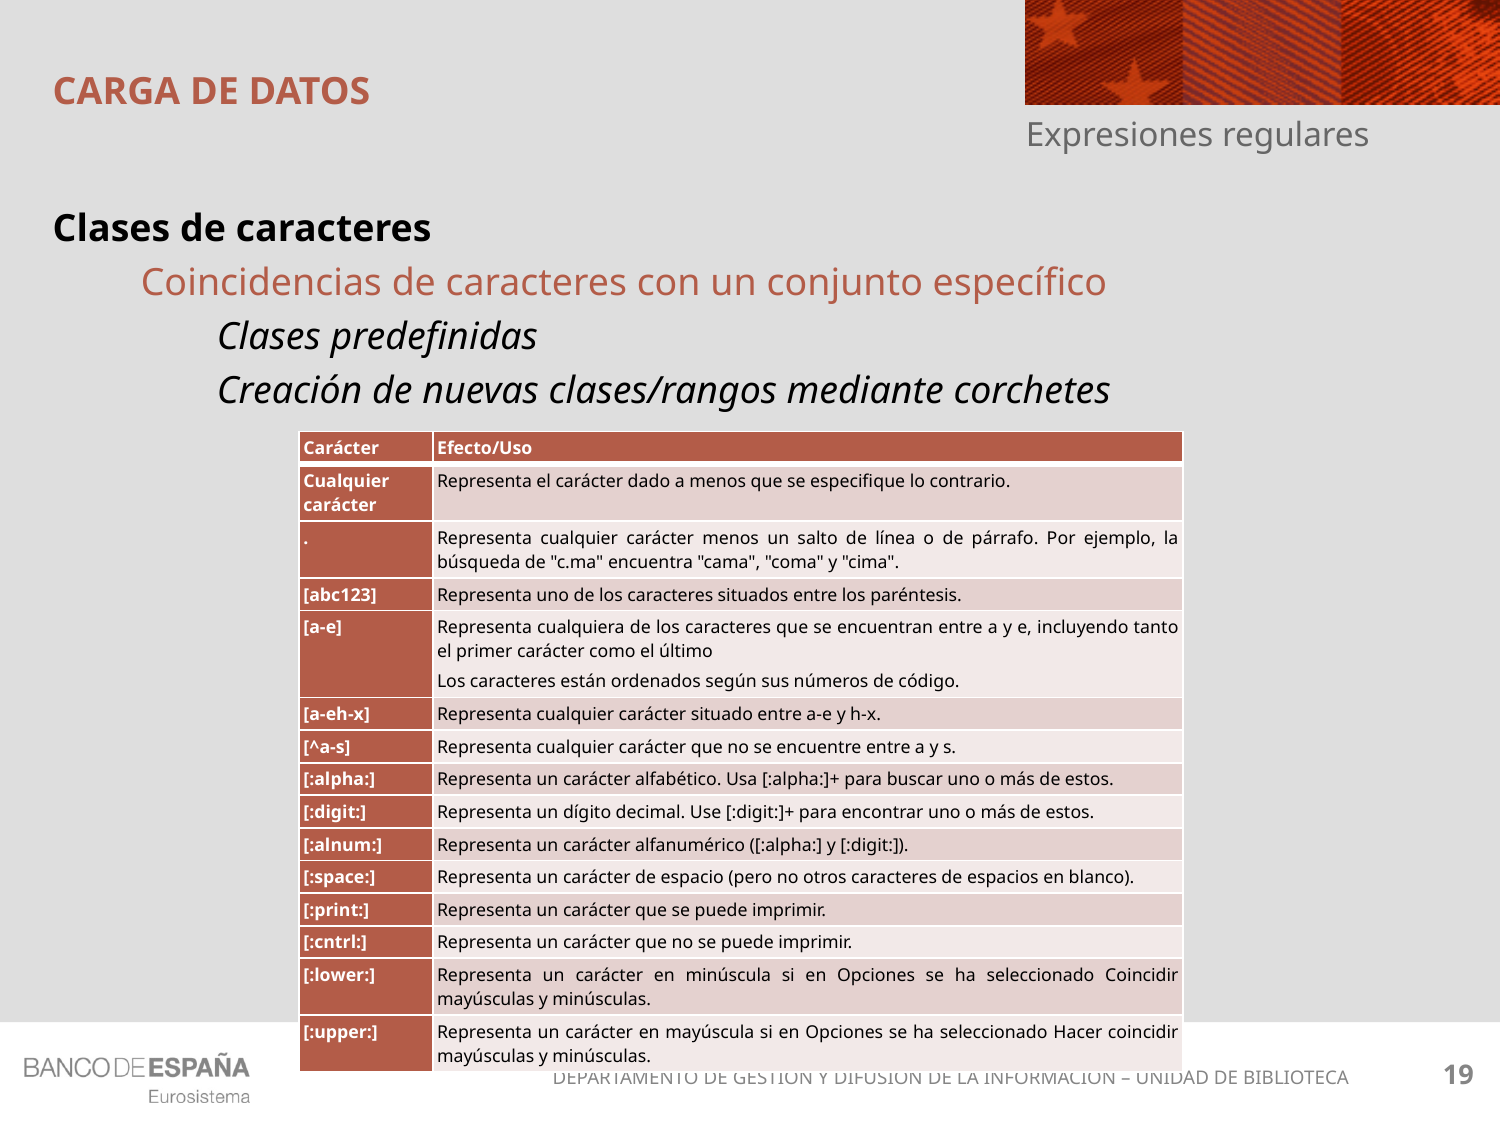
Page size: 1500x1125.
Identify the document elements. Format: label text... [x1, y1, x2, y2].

table_cell [:space:] [300, 861, 432, 892]
table_header Carácter [300, 432, 432, 461]
table_cell Cualquier carácter [300, 467, 432, 520]
title CARGA DE DATOS [37, 18, 1011, 162]
table_cell [abc123] [300, 579, 432, 610]
picture [24, 1052, 250, 1103]
table_cell Representa un carácter en minúscula si en Opciones se ha seleccionado Coincidir mayúsculas y minúsculas. [434, 959, 1182, 1014]
table_cell Representa cualquier carácter menos un salto de línea o de párrafo. Por ejemplo, la búsqueda de "c.ma" encuentra "cama", "coma" y "cima". [434, 522, 1182, 577]
list Expresiones regulares [1025, 108, 1500, 164]
table_cell Representa un dígito decimal. Use [:digit:]+ para encontrar uno o más de estos. [434, 796, 1182, 827]
table_cell Representa un carácter que se puede imprimir. [434, 894, 1182, 925]
table_cell Representa uno de los caracteres situados entre los paréntesis. [434, 579, 1182, 610]
table_cell [:digit:] [300, 796, 432, 827]
table_cell Representa un carácter alfanumérico ([:alpha:] y [:digit:]). [434, 829, 1182, 860]
table_cell Representa cualquier carácter que no se encuentre entre a y s. [434, 731, 1182, 762]
table_cell [^a-s] [300, 731, 432, 762]
table_cell [:cntrl:] [300, 927, 432, 957]
table_cell [a-eh-x] [300, 698, 432, 729]
table_cell [:upper:] [300, 1016, 432, 1071]
table_cell . [300, 522, 432, 577]
table_cell Representa un carácter que no se puede imprimir. [434, 927, 1182, 957]
list Clases de caracteres Coincidencias de caracteres con un conjunto específico Clases predefinidas Creación de nuevas clases/rangos mediante corchetes [37, 196, 1445, 1012]
table_cell [:print:] [300, 894, 432, 925]
picture [1025, 0, 1500, 105]
table_cell Representa cualquier carácter situado entre a-e y h-x. [434, 698, 1182, 729]
slide_number 19 [1415, 1050, 1474, 1098]
table_header Efecto/Uso [434, 432, 1182, 461]
table_cell Representa un carácter de espacio (pero no otros caracteres de espacios en blanco). [434, 861, 1182, 892]
table_cell Representa un carácter en mayúscula si en Opciones se ha seleccionado Hacer coincidir mayúsculas y minúsculas. [434, 1016, 1182, 1071]
table_cell Representa cualquiera de los caracteres que se encuentran entre a y e, incluyendo tanto el primer carácter como el último Los caracteres están ordenados según sus números de código. [434, 611, 1182, 697]
table_cell Representa un carácter alfabético. Usa [:alpha:]+ para buscar uno o más de estos. [434, 764, 1182, 794]
table_cell [:alnum:] [300, 829, 432, 860]
table_cell [:lower:] [300, 959, 432, 1014]
table_cell Representa el carácter dado a menos que se especifique lo contrario. [434, 467, 1182, 520]
table_cell [a-e] [300, 611, 432, 697]
table_cell [:alpha:] [300, 764, 432, 794]
